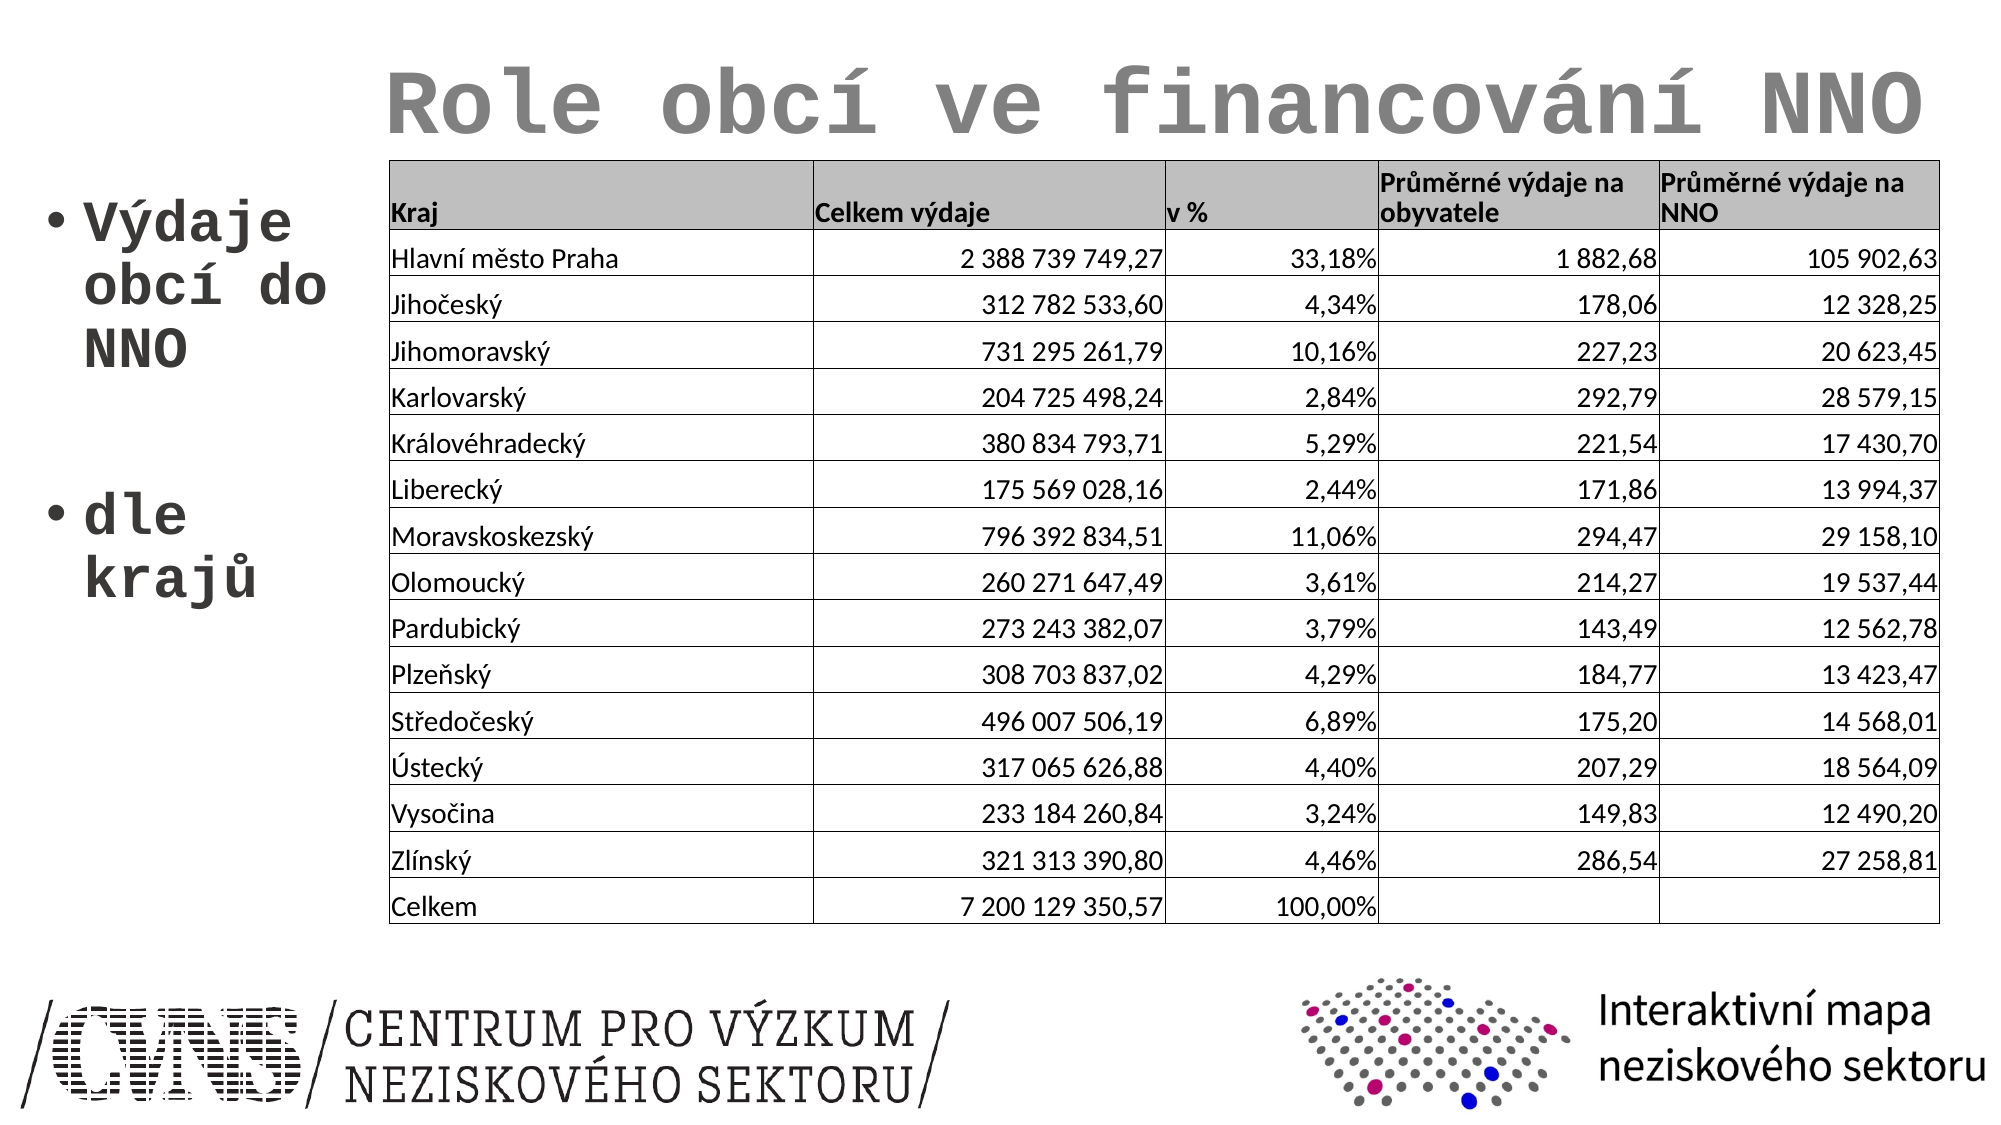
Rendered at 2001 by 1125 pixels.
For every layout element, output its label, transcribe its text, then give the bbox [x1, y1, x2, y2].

table_cell Královéhradecký [390, 415, 813, 460]
table_cell 175,20 [1379, 693, 1659, 738]
table_cell 207,29 [1379, 739, 1659, 784]
table_cell 2,84% [1166, 369, 1378, 414]
table_header Kraj [390, 161, 813, 229]
table_cell 227,23 [1379, 322, 1659, 368]
table_cell 11,06% [1166, 508, 1378, 553]
table_cell 731 295 261,79 [814, 322, 1165, 368]
table_cell 380 834 793,71 [814, 415, 1165, 460]
picture [6, 983, 955, 1125]
table_cell Moravskoskezský [390, 508, 813, 553]
table_cell Olomoucký [390, 554, 813, 599]
table_cell 260 271 647,49 [814, 554, 1165, 599]
table_cell 5,29% [1166, 415, 1378, 460]
table_cell Ústecký [390, 739, 813, 784]
table_cell 496 007 506,19 [814, 693, 1165, 738]
table_cell 312 782 533,60 [814, 276, 1165, 321]
table_cell Plzeňský [390, 647, 813, 692]
table_cell 18 564,09 [1660, 739, 1939, 784]
table_cell 4,40% [1166, 739, 1378, 784]
table_cell 149,83 [1379, 785, 1659, 831]
table_cell [1379, 878, 1659, 923]
table_cell 286,54 [1379, 832, 1659, 877]
table_cell 14 568,01 [1660, 693, 1939, 738]
table_cell 1 882,68 [1379, 230, 1659, 275]
table_cell 6,89% [1166, 693, 1378, 738]
table_cell 317 065 626,88 [814, 739, 1165, 784]
table_cell 178,06 [1379, 276, 1659, 321]
table_cell Vysočina [390, 785, 813, 831]
table_cell 221,54 [1379, 415, 1659, 460]
table_cell 12 490,20 [1660, 785, 1939, 831]
table_header Průměrné výdaje na obyvatele [1379, 161, 1659, 229]
table_cell 12 328,25 [1660, 276, 1939, 321]
table_cell Středočeský [390, 693, 813, 738]
table_cell 33,18% [1166, 230, 1378, 275]
table_cell [1660, 878, 1939, 923]
table_header v % [1166, 161, 1378, 229]
table_cell 28 579,15 [1660, 369, 1939, 414]
table_cell 3,24% [1166, 785, 1378, 831]
table_cell 2 388 739 749,27 [814, 230, 1165, 275]
table_cell 13 994,37 [1660, 461, 1939, 507]
table_cell 13 423,47 [1660, 647, 1939, 692]
table_cell 143,49 [1379, 600, 1659, 646]
table_header Celkem výdaje [814, 161, 1165, 229]
table_cell 19 537,44 [1660, 554, 1939, 599]
table_cell 273 243 382,07 [814, 600, 1165, 646]
table_cell 3,61% [1166, 554, 1378, 599]
table_cell 10,16% [1166, 322, 1378, 368]
table_cell 4,46% [1166, 832, 1378, 877]
table_cell Celkem [390, 878, 813, 923]
table_cell 12 562,78 [1660, 600, 1939, 646]
table_cell 105 902,63 [1660, 230, 1939, 275]
table_cell 294,47 [1379, 508, 1659, 553]
table_cell Zlínský [390, 832, 813, 877]
table_cell 233 184 260,84 [814, 785, 1165, 831]
table_cell 29 158,10 [1660, 508, 1939, 553]
table_cell 3,79% [1166, 600, 1378, 646]
table_cell 292,79 [1379, 369, 1659, 414]
table_cell 100,00% [1166, 878, 1378, 923]
table_cell 17 430,70 [1660, 415, 1939, 460]
table_cell 20 623,45 [1660, 322, 1939, 368]
table_cell Hlavní město Praha [390, 230, 813, 275]
table_cell 321 313 390,80 [814, 832, 1165, 877]
table_cell 7 200 129 350,57 [814, 878, 1165, 923]
table_cell 184,77 [1379, 647, 1659, 692]
table_cell 175 569 028,16 [814, 461, 1165, 507]
table_header Průměrné výdaje na NNO [1660, 161, 1939, 229]
table_cell 214,27 [1379, 554, 1659, 599]
table_cell 796 392 834,51 [814, 508, 1165, 553]
table_cell 27 258,81 [1660, 832, 1939, 877]
table_cell 4,34% [1166, 276, 1378, 321]
table_cell 2,44% [1166, 461, 1378, 507]
table_cell Jihočeský [390, 276, 813, 321]
table_cell 171,86 [1379, 461, 1659, 507]
table_cell Liberecký [390, 461, 813, 507]
table_cell Jihomoravský [390, 322, 813, 368]
picture [1285, 962, 2000, 1125]
list Výdaje obcí do NNO dle krajů [31, 183, 350, 878]
table_cell 4,29% [1166, 647, 1378, 692]
table_cell 204 725 498,24 [814, 369, 1165, 414]
table_cell Pardubický [390, 600, 813, 646]
table_cell Karlovarský [390, 369, 813, 414]
table_cell 308 703 837,02 [814, 647, 1165, 692]
title Role obcí ve financování NNO [291, 23, 1940, 184]
